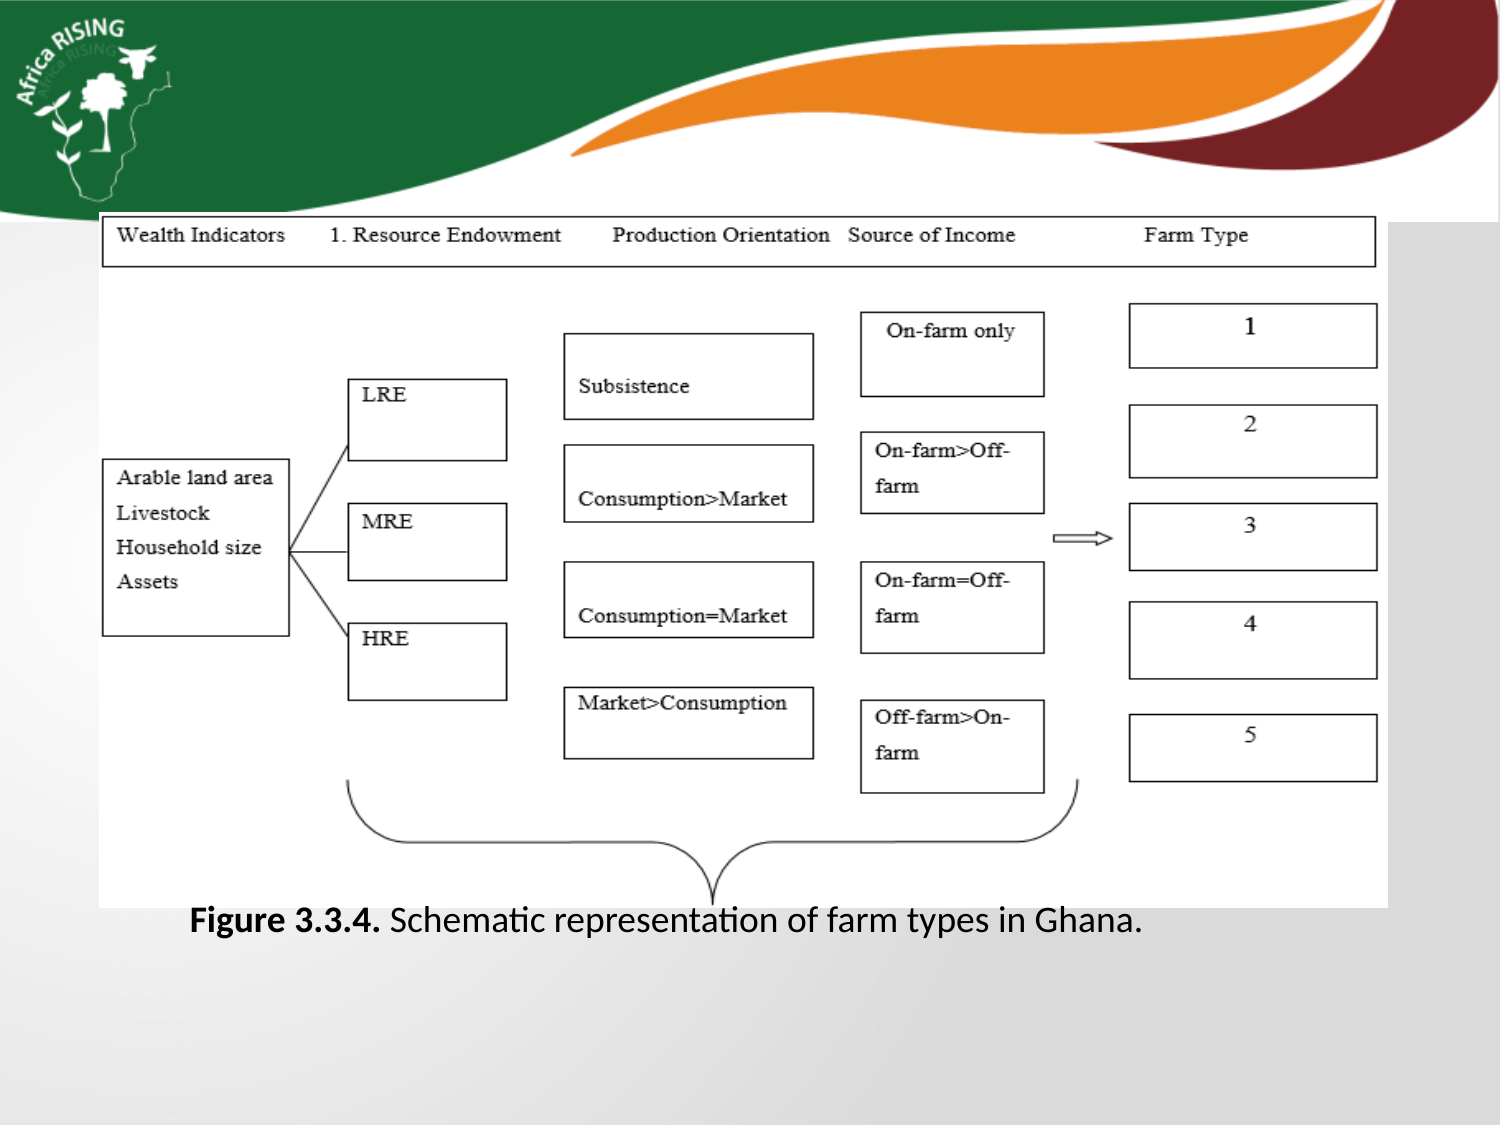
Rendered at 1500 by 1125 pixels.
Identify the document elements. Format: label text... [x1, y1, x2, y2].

picture [0, 0, 1499, 909]
text_box Figure 3.3.4. Schematic representation of farm types in Ghana. [174, 915, 1200, 948]
